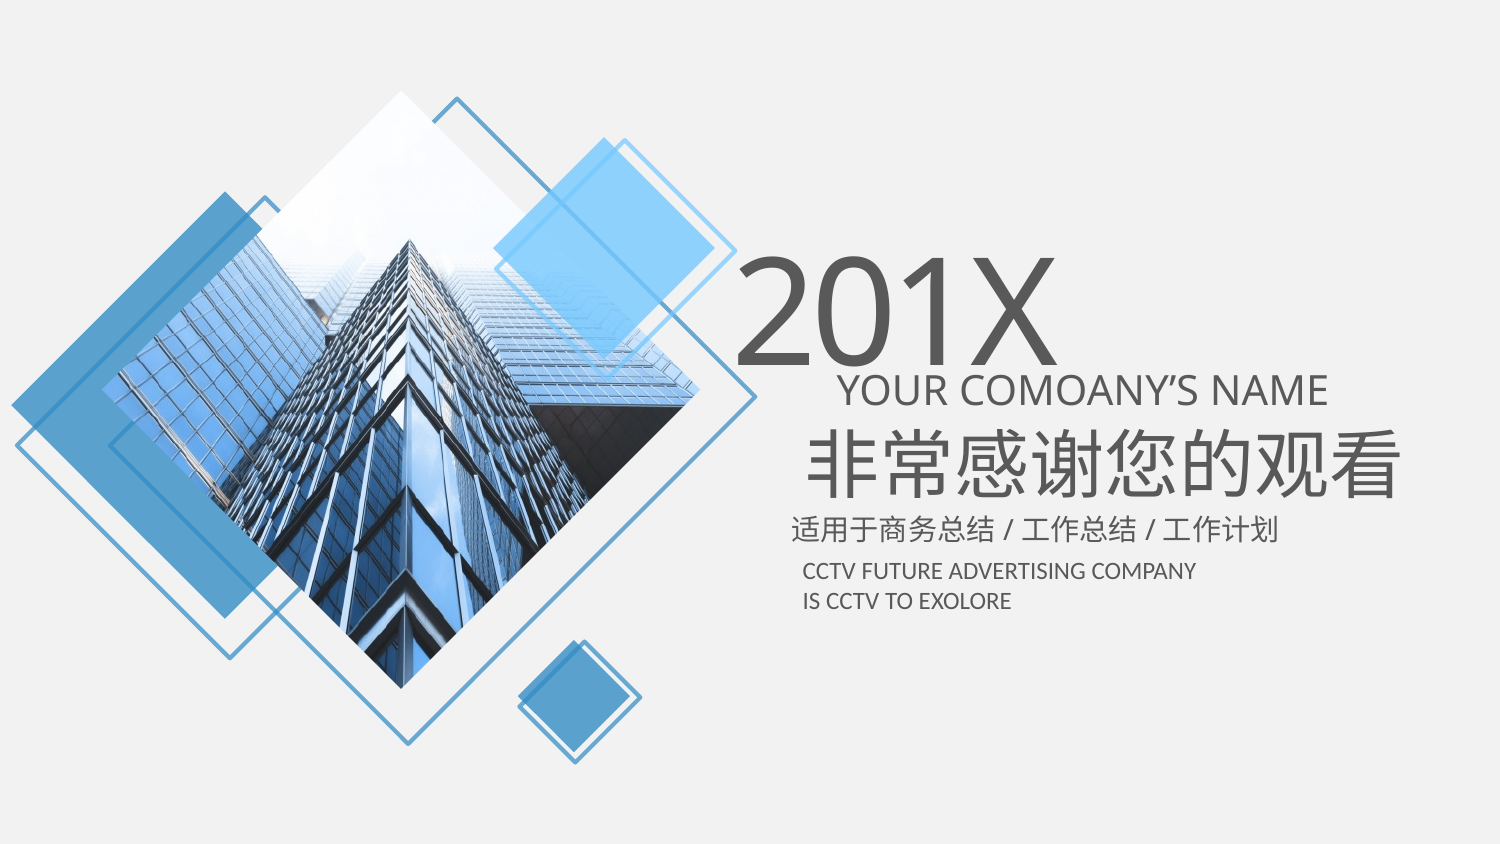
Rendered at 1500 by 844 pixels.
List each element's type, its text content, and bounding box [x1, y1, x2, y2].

picture [651, 346, 701, 439]
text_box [182, 159, 651, 651]
text_box 非常感谢您的观看 [790, 410, 1420, 515]
text_box 201X [716, 207, 1073, 403]
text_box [68, 240, 177, 592]
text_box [532, 652, 621, 746]
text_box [522, 162, 697, 346]
text_box CCTV FUTURE ADVERTISING COMPANY IS CCTV TO EXOLORE [787, 546, 1241, 622]
text_box 适用于商务总结/工作总结/工作计划 [776, 503, 1295, 554]
picture [363, 651, 439, 689]
text_box YOUR COMOANY’S NAME [821, 356, 1345, 410]
picture [332, 90, 470, 159]
